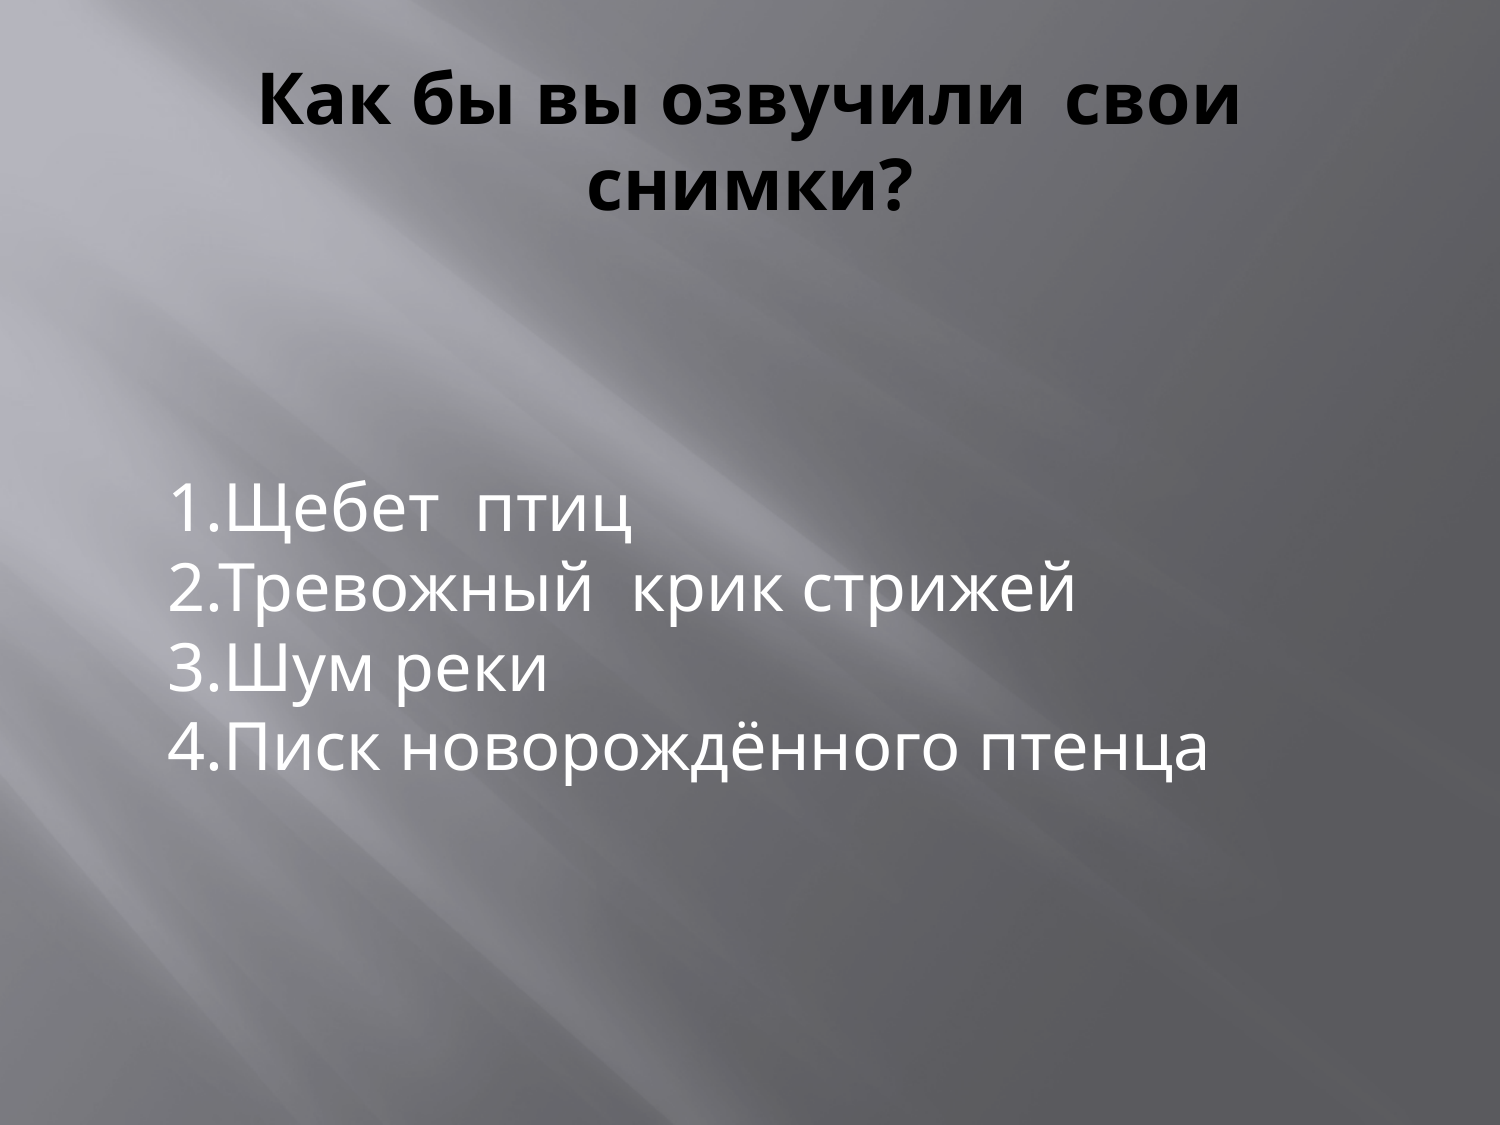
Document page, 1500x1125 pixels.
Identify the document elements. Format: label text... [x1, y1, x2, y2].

title Как бы вы озвучили свои снимки? [75, 45, 1425, 233]
text_box 1.Щебет птиц 2.Тревожный крик стрижей 3.Шум реки 4.Писк новорождённого птенца [152, 456, 1372, 872]
